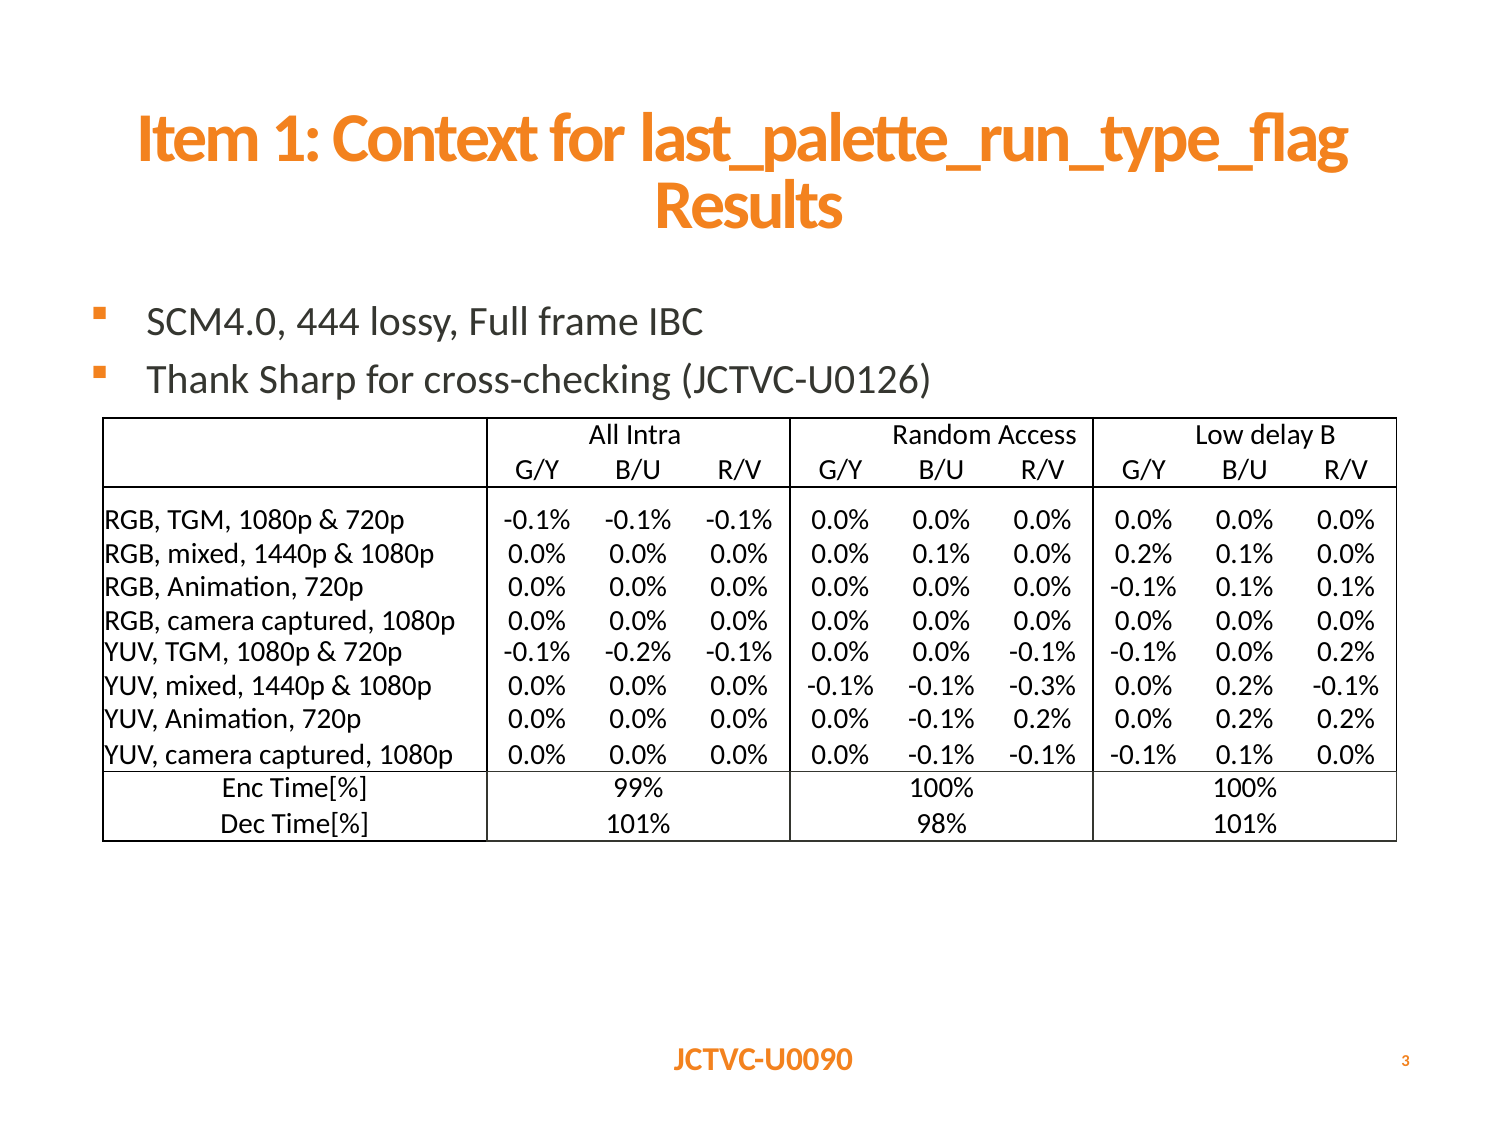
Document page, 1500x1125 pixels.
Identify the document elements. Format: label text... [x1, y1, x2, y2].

table_cell 0.0% [791, 638, 891, 668]
table_cell 0.0% [791, 604, 891, 638]
table_cell 0.1% [1194, 570, 1295, 604]
table_cell B/U [1194, 451, 1295, 486]
table_cell 0.2% [1295, 638, 1396, 668]
table_cell 0.1% [1194, 537, 1295, 570]
table_cell 0.0% [689, 604, 789, 638]
table_cell RGB, camera captured, 1080p [104, 604, 486, 638]
table_cell 0.0% [992, 537, 1092, 570]
table_cell 0.1% [891, 537, 992, 570]
table_cell 0.0% [1295, 736, 1396, 771]
table_cell 0.0% [791, 570, 891, 604]
table_cell -0.1% [1094, 570, 1194, 604]
table_cell 0.0% [791, 702, 891, 736]
table_cell 0.0% [1295, 488, 1396, 537]
table_cell 100% [791, 772, 1092, 805]
table_cell 0.0% [1295, 604, 1396, 638]
table_cell 0.0% [1094, 488, 1194, 537]
table_cell -0.1% [791, 668, 891, 702]
table_cell -0.1% [1094, 736, 1194, 771]
table_header [689, 419, 789, 451]
table_cell Enc Time[%] [104, 772, 486, 805]
table_cell 0.0% [891, 488, 992, 537]
table_header [104, 419, 486, 451]
table_cell 0.0% [488, 668, 588, 702]
table_cell 0.0% [791, 736, 891, 771]
table_cell G/Y [1094, 451, 1194, 486]
table_cell RGB, mixed, 1440p & 1080p [104, 537, 486, 570]
table_cell 0.0% [992, 604, 1092, 638]
table_cell -0.1% [588, 488, 689, 537]
table_cell 0.0% [891, 604, 992, 638]
table_cell 0.0% [1295, 537, 1396, 570]
table_cell 101% [1094, 805, 1396, 840]
table_cell 0.0% [891, 638, 992, 668]
table_cell 0.1% [1194, 736, 1295, 771]
table_header [791, 419, 891, 451]
table_cell RGB, TGM, 1080p & 720p [104, 488, 486, 537]
table_cell -0.3% [992, 668, 1092, 702]
table_cell 0.0% [791, 537, 891, 570]
table_cell 0.0% [1094, 604, 1194, 638]
table_cell [104, 451, 486, 486]
table_cell 0.0% [891, 570, 992, 604]
table_cell 0.0% [689, 570, 789, 604]
table_cell 0.0% [488, 604, 588, 638]
table_cell 0.0% [689, 702, 789, 736]
table_cell RGB, Animation, 720p [104, 570, 486, 604]
table_header Low delay B [1194, 419, 1396, 451]
table_cell 0.0% [1194, 604, 1295, 638]
table_cell 0.0% [1194, 638, 1295, 668]
table_header [488, 419, 588, 451]
table_cell YUV, camera captured, 1080p [104, 736, 486, 771]
table_header [1094, 419, 1194, 451]
table_cell -0.1% [1295, 668, 1396, 702]
table_cell 0.0% [588, 736, 689, 771]
table_cell 0.0% [488, 736, 588, 771]
table_cell B/U [891, 451, 992, 486]
table_cell YUV, mixed, 1440p & 1080p [104, 668, 486, 702]
table_cell R/V [992, 451, 1092, 486]
table_cell 0.2% [1295, 702, 1396, 736]
table_cell -0.1% [891, 668, 992, 702]
table_cell 100% [1094, 772, 1396, 805]
table_cell -0.1% [891, 702, 992, 736]
table_cell -0.1% [689, 638, 789, 668]
table_cell 0.0% [689, 537, 789, 570]
table_cell 0.2% [1194, 668, 1295, 702]
table_cell G/Y [791, 451, 891, 486]
table_cell 0.0% [1194, 488, 1295, 537]
table_cell -0.2% [588, 638, 689, 668]
table_cell 0.2% [992, 702, 1092, 736]
table_cell 0.0% [588, 604, 689, 638]
table_cell 0.0% [689, 668, 789, 702]
table_cell 0.0% [488, 570, 588, 604]
table_cell 0.1% [1295, 570, 1396, 604]
table_cell -0.1% [992, 638, 1092, 668]
table_cell 101% [488, 805, 789, 840]
table_cell 0.0% [488, 702, 588, 736]
list SCM4.0, 444 lossy, Full frame IBC Thank Sharp for cross-checking (JCTVC-U0126) [75, 286, 1425, 990]
table_cell R/V [689, 451, 789, 486]
title Item 1: Context for last_palette_run_type_flag Results [75, 99, 1425, 286]
table_cell -0.1% [992, 736, 1092, 771]
table_cell 0.0% [992, 570, 1092, 604]
table_cell YUV, TGM, 1080p & 720p [104, 638, 486, 668]
table_cell 99% [488, 772, 789, 805]
table_cell 0.0% [1094, 668, 1194, 702]
table_cell 0.0% [588, 537, 689, 570]
table_cell 0.0% [588, 702, 689, 736]
table_cell -0.1% [488, 488, 588, 537]
table_header Random Access [891, 419, 1092, 451]
table_cell -0.1% [488, 638, 588, 668]
table_cell 0.0% [1094, 702, 1194, 736]
table_cell 0.0% [689, 736, 789, 771]
table_cell G/Y [488, 451, 588, 486]
table_cell 98% [791, 805, 1092, 840]
slide_number 3 [1251, 1029, 1425, 1090]
table_cell 0.0% [588, 668, 689, 702]
table_cell -0.1% [689, 488, 789, 537]
table_cell YUV, Animation, 720p [104, 702, 486, 736]
table_header All Intra [588, 419, 689, 451]
table_cell -0.1% [891, 736, 992, 771]
table_cell R/V [1295, 451, 1396, 486]
table_cell 0.2% [1194, 702, 1295, 736]
table_cell 0.0% [992, 488, 1092, 537]
table_cell 0.2% [1094, 537, 1194, 570]
table_cell Dec Time[%] [104, 805, 486, 840]
table_cell 0.0% [488, 537, 588, 570]
table_cell 0.0% [791, 488, 891, 537]
table_cell -0.1% [1094, 638, 1194, 668]
table_cell B/U [588, 451, 689, 486]
table_cell 0.0% [588, 570, 689, 604]
